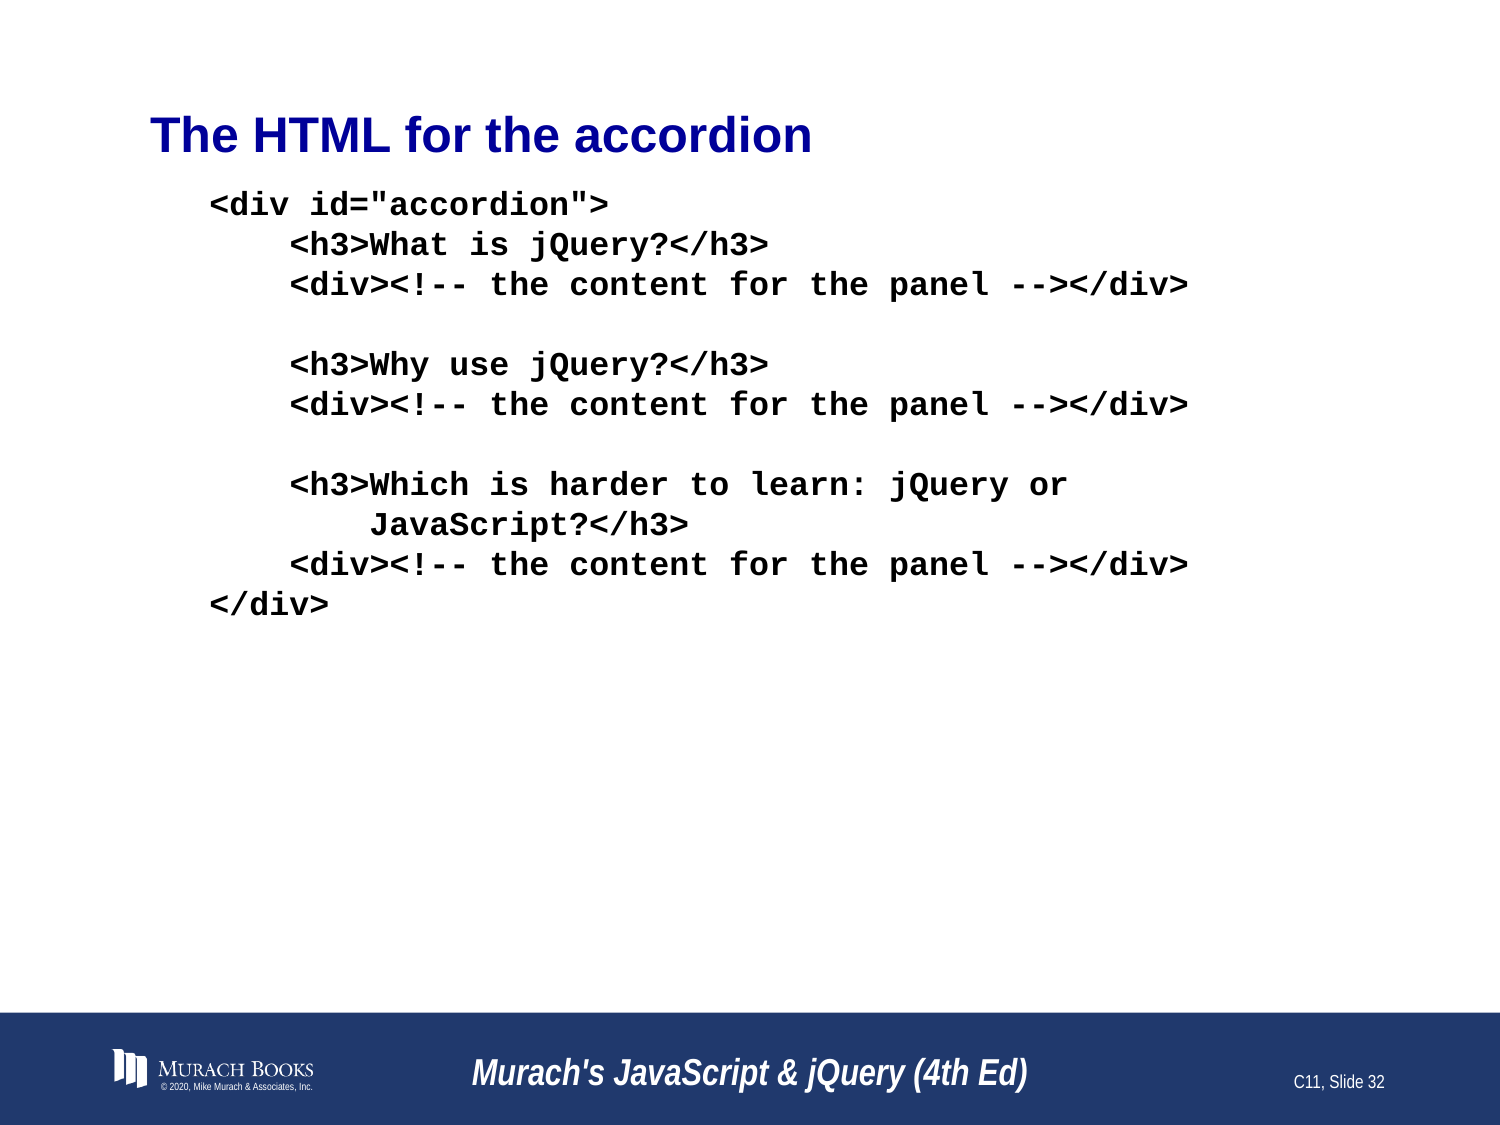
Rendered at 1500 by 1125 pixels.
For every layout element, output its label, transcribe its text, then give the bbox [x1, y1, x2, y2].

footer © 2020, Mike Murach & Associates, Inc. [12, 1025, 463, 1100]
slide_number Murach's JavaScript & jQuery (4th Ed) [463, 1025, 1050, 1100]
slide_number C11, Slide 32 [1087, 1025, 1400, 1100]
title The HTML for the accordion [150, 102, 1350, 164]
list <div id="accordion"> <h3>What is jQuery?</h3> <div><!-- the content for the panel --></div> <h3>Why use jQuery?</h3> <div><!-- the content for the panel --></div> <h3>Which is harder to learn: jQuery or JavaScript?</h3> <div><!-- the content for the panel --></div> </div> [137, 174, 1350, 975]
